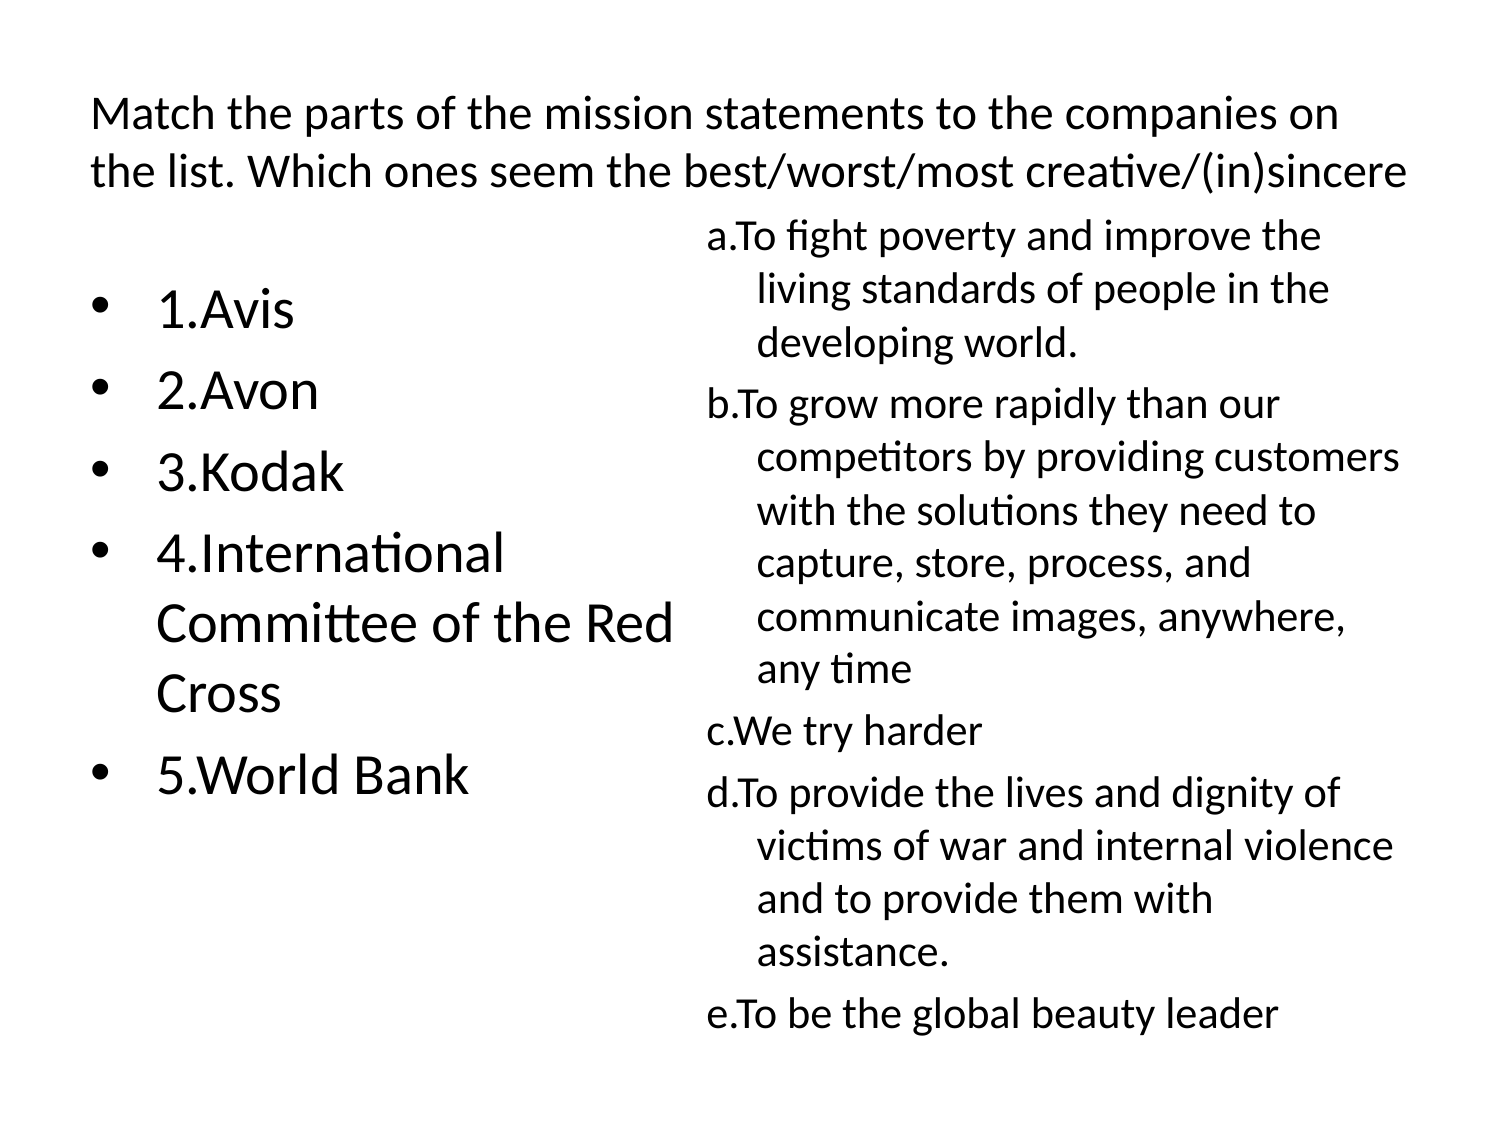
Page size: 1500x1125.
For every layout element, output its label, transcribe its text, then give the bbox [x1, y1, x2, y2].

title Match the parts of the mission statements to the companies on the list. Which ones seem the best/worst/most creative/(in)sincere [75, 45, 1425, 233]
list a.To fight poverty and improve the living standards of people in the developing world. b.To grow more rapidly than our competitors by providing customers with the solutions they need to capture, store, process, and communicate images, anywhere, any time c.We try harder d.To provide the lives and dignity of victims of war and internal violence and to provide them with assistance. e.To be the global beauty leader [691, 199, 1425, 1055]
list 1.Avis 2.Avon 3.Kodak 4.International Committee of the Red Cross 5.World Bank [75, 262, 691, 1005]
